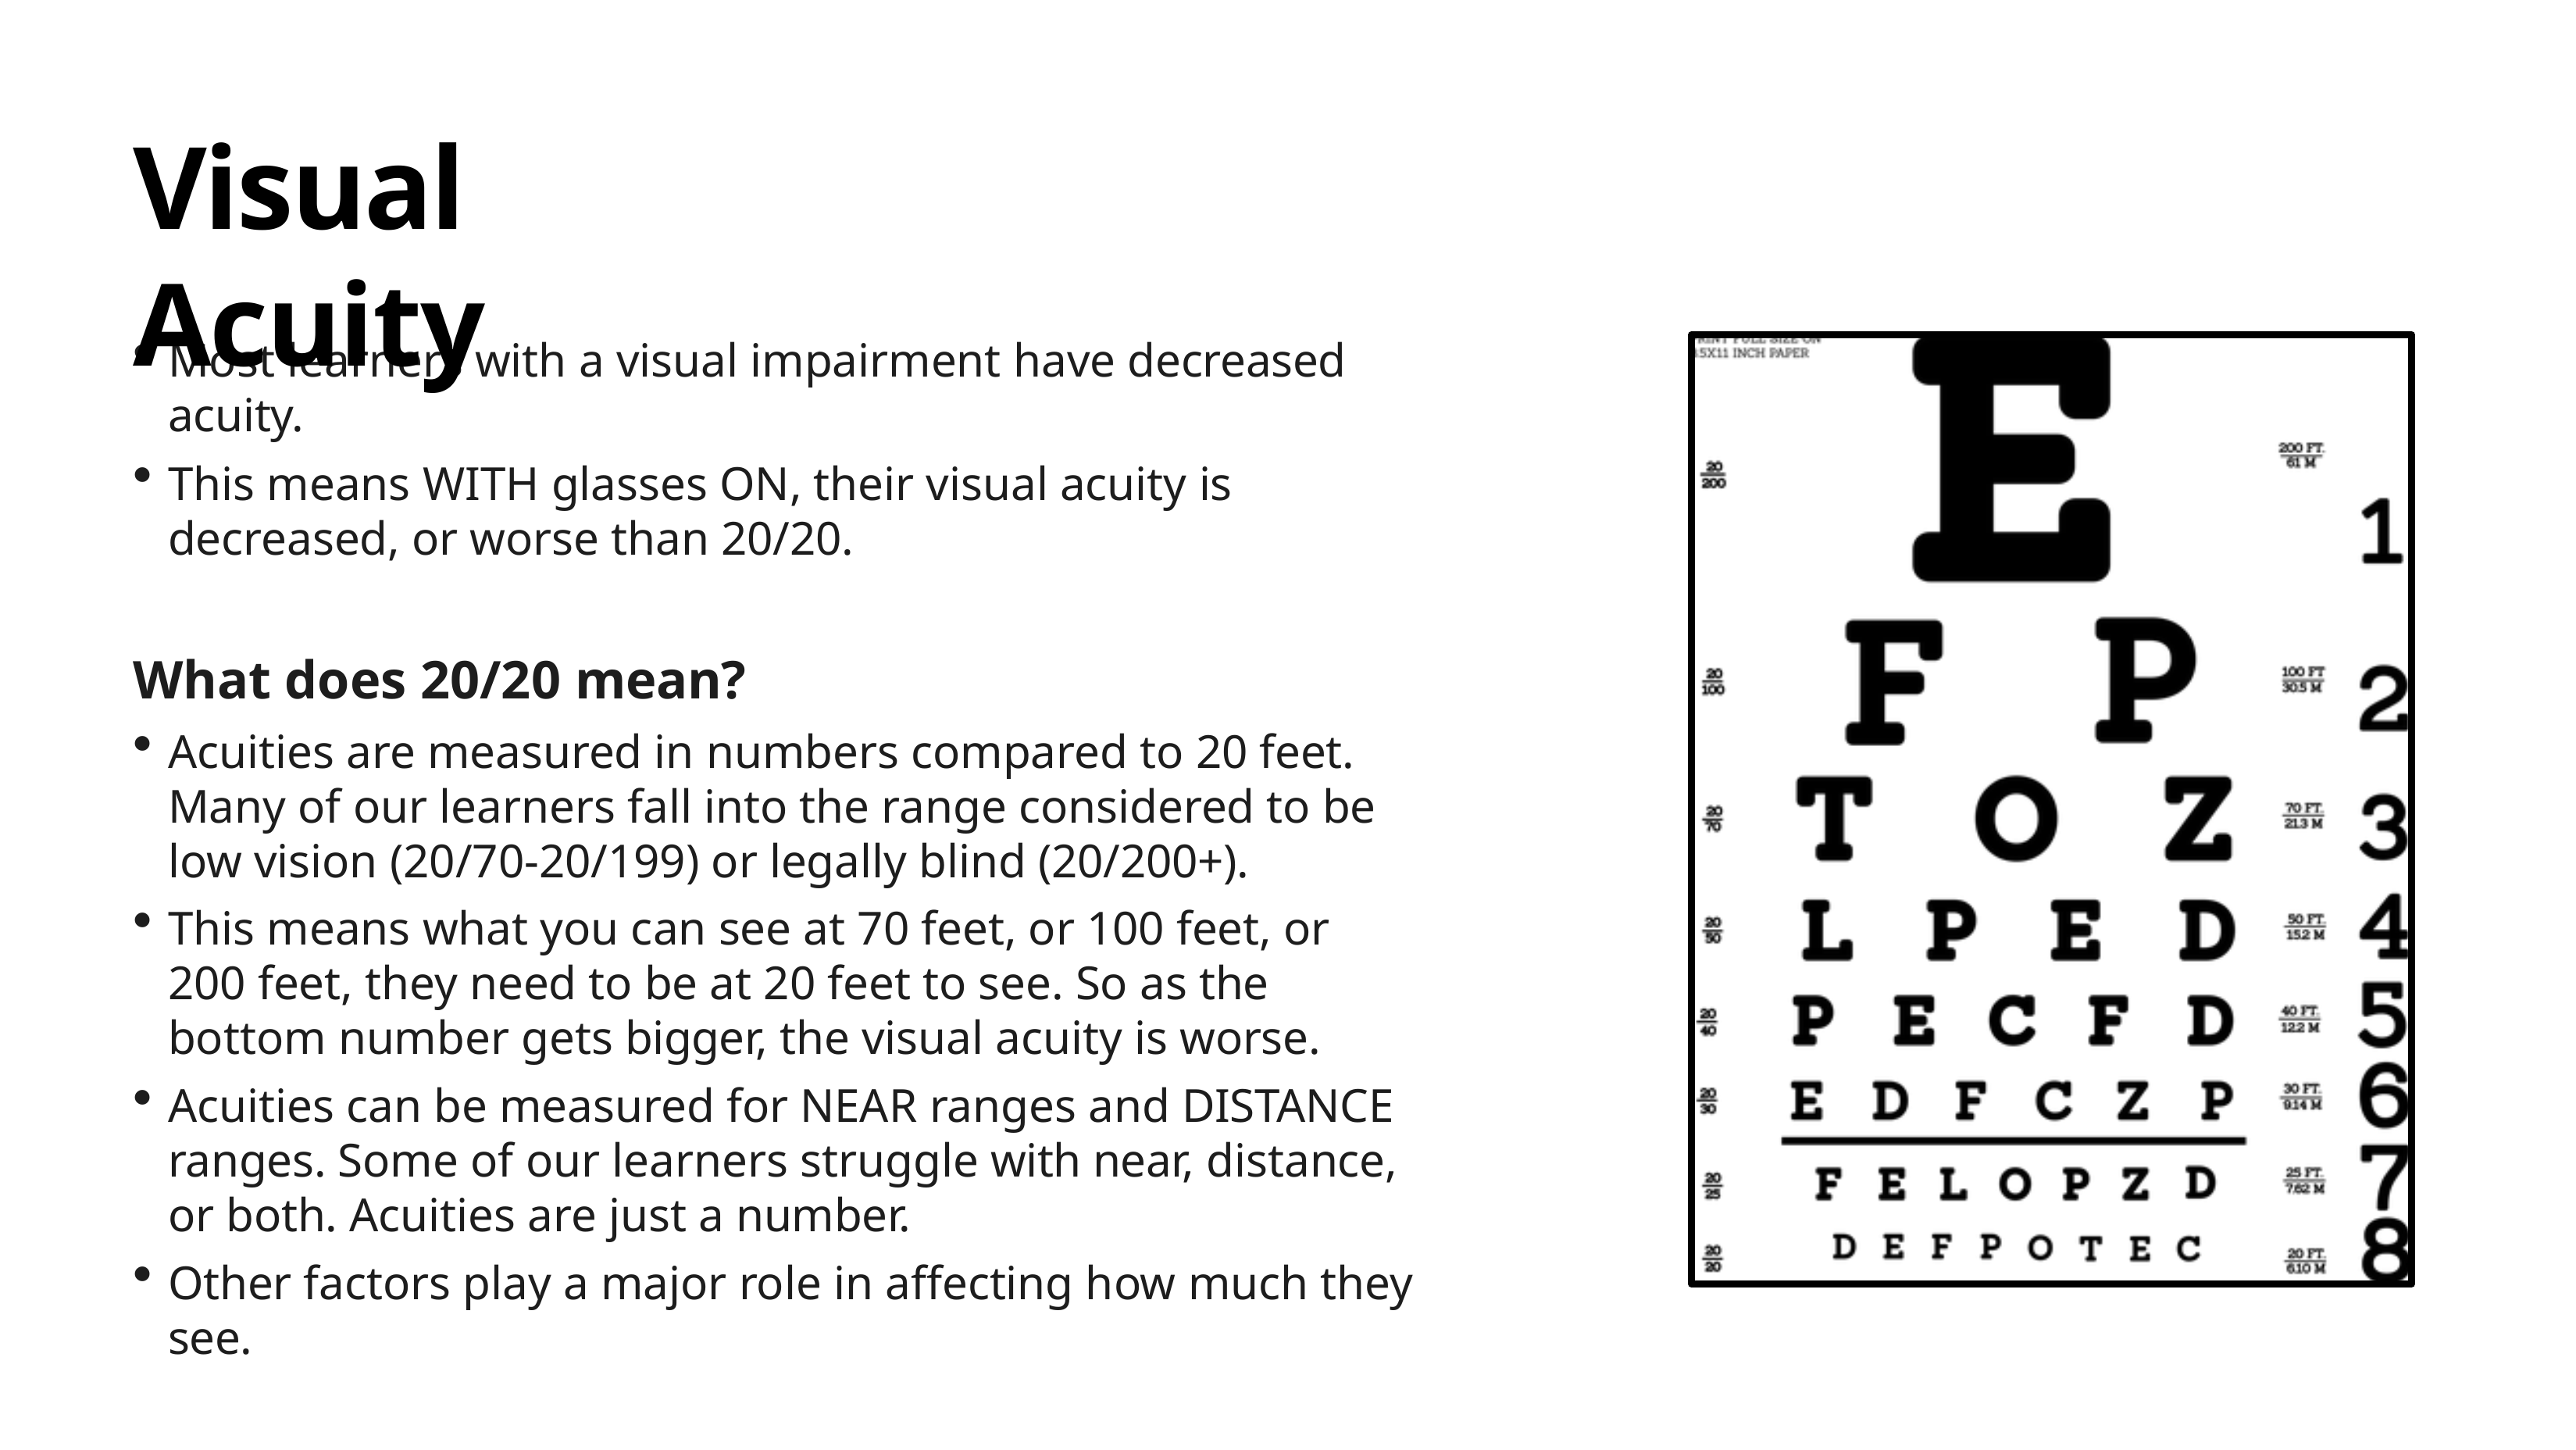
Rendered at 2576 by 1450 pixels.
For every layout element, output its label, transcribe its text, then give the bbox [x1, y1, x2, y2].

text_box Most learners with a visual impairment have decreased acuity. This means WITH glasses ON, their visual acuity is decreased, or worse than 20/20. What does 20/20 mean? Acuities are measured in numbers compared to 20 feet. Many of our learners fall into the range considered to be low vision (20/70-20/199) or legally blind (20/200+). This means what you can see at 70 feet, or 100 feet, or 200 feet, they need to be at 20 feet to see. So as the bottom number gets bigger, the visual acuity is worse. Acuities can be measured for NEAR ranges and DISTANCE ranges. Some of our learners struggle with near, distance, or both. Acuities are just a number. Other factors play a major role in aﬀecting how much they see. [130, 330, 1435, 1427]
title Visual Acuity [130, 113, 802, 389]
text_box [1688, 330, 2416, 1288]
